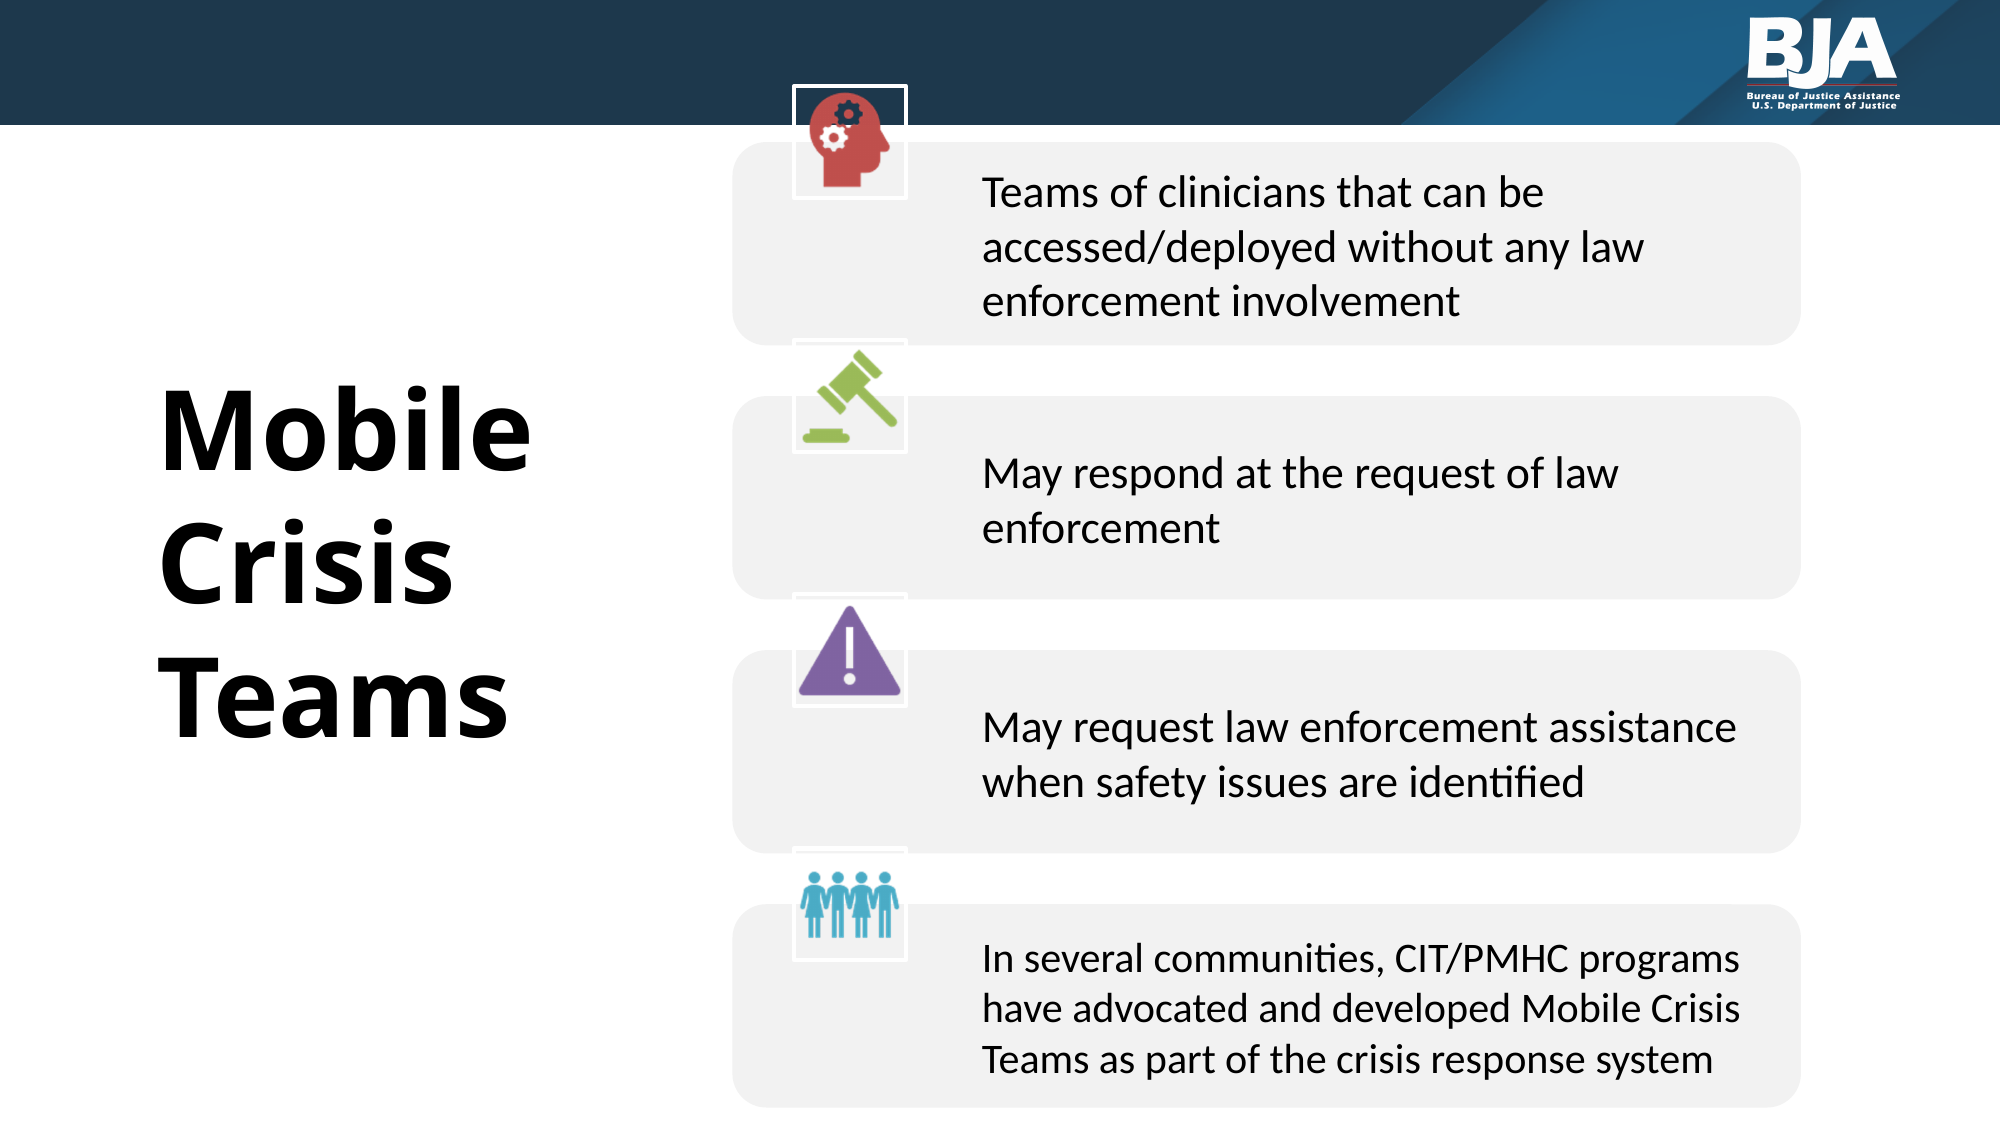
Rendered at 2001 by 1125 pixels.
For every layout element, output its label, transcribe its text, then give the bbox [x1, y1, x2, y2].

title Mobile Crisis Teams [141, 166, 702, 953]
picture [0, 0, 2000, 125]
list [732, 141, 1802, 1108]
picture [796, 88, 904, 141]
